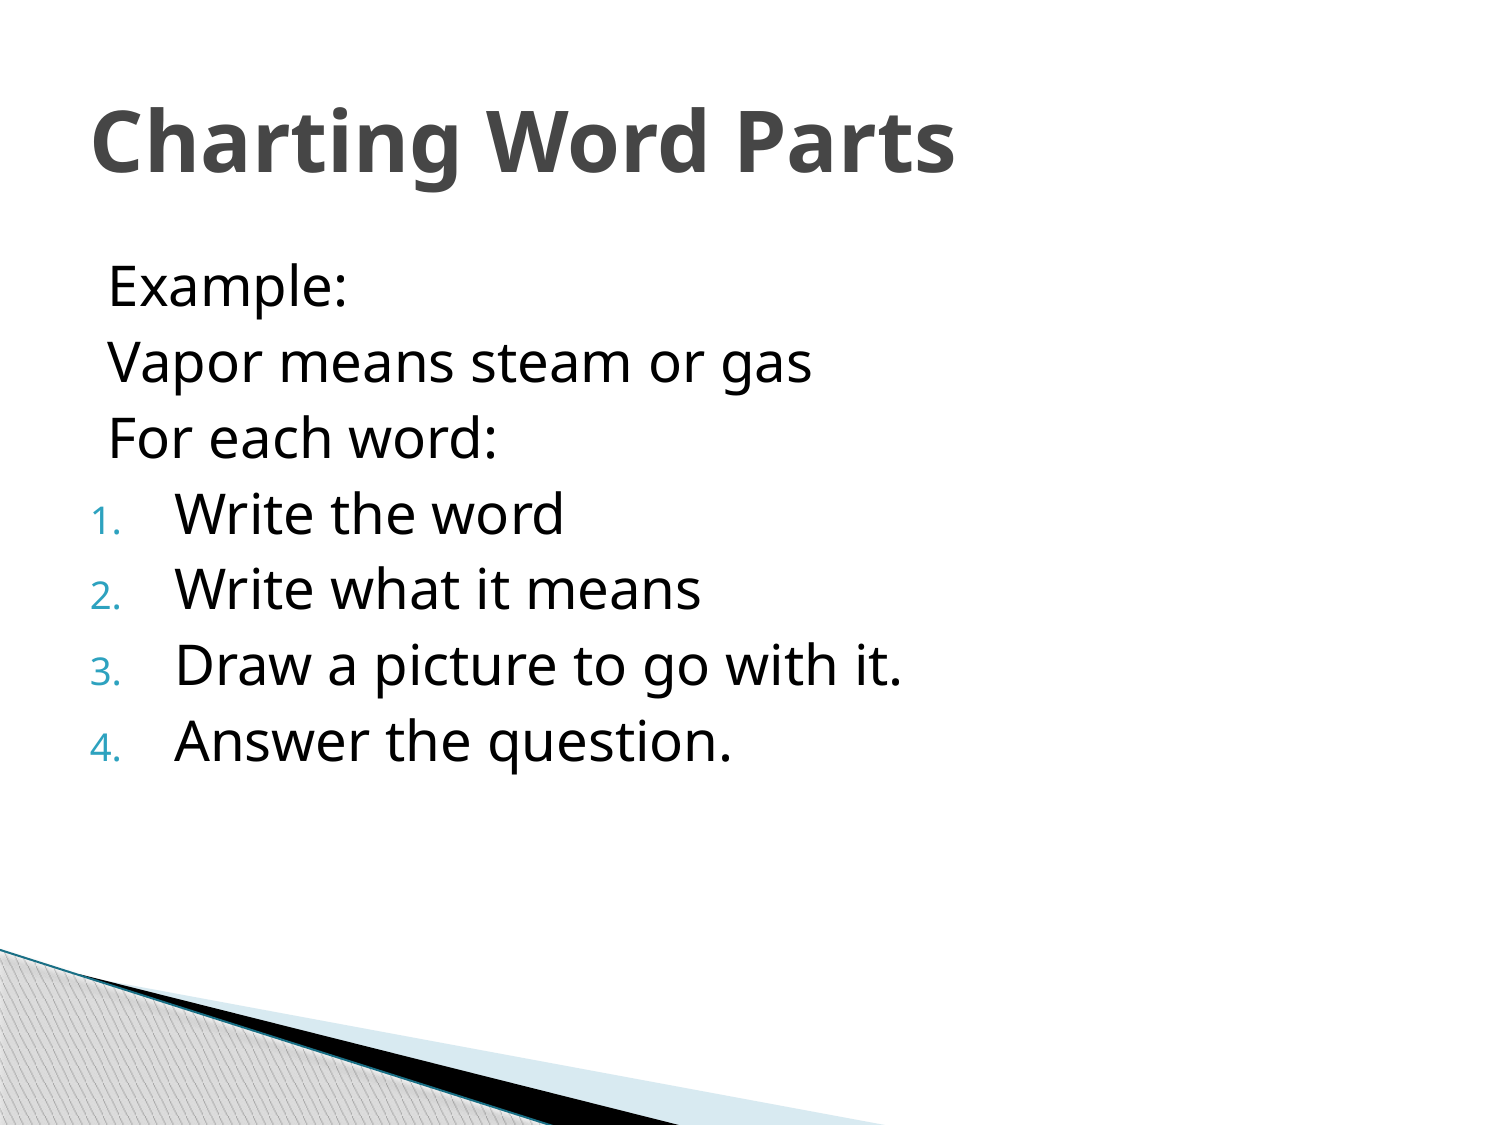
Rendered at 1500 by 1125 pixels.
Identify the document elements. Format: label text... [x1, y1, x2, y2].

list Example: Vapor means steam or gas For each word: Write the word Write what it means Draw a picture to go with it. Answer the question. [75, 243, 1425, 986]
title Charting Word Parts [75, 45, 1425, 233]
